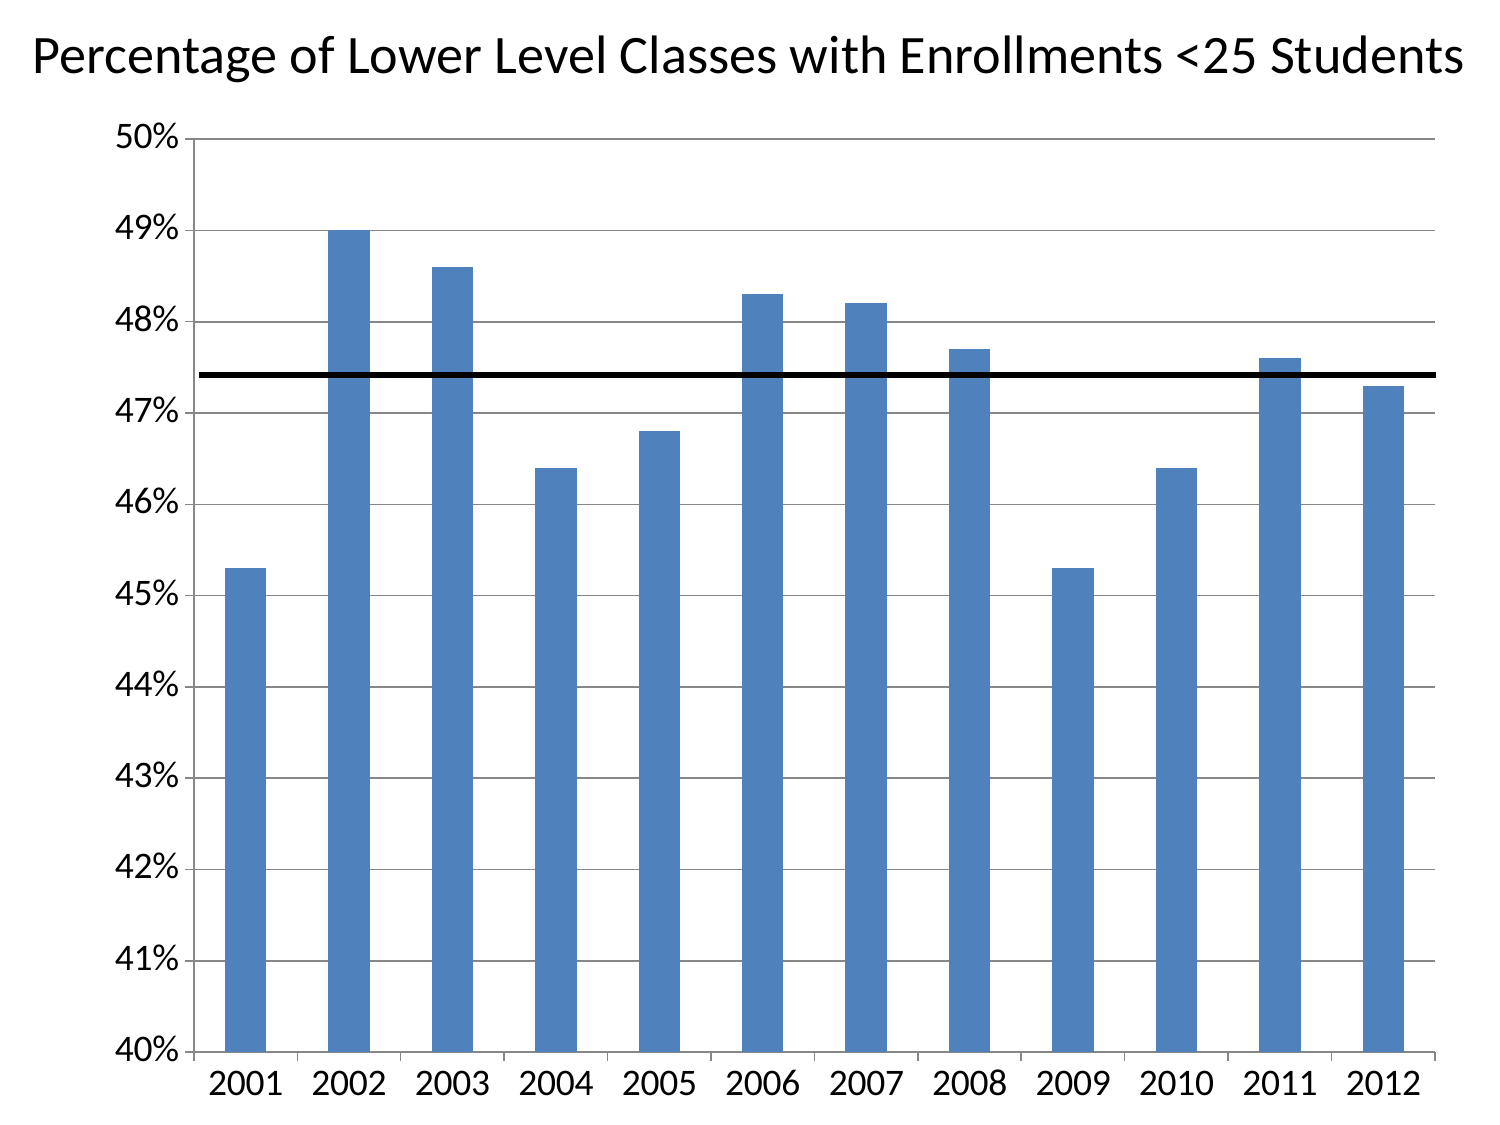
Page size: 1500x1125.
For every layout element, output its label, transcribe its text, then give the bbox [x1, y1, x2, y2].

chart [87, 99, 1463, 1125]
text_box Percentage of Lower Level Classes with Enrollments <25 Students [17, 12, 1482, 93]
